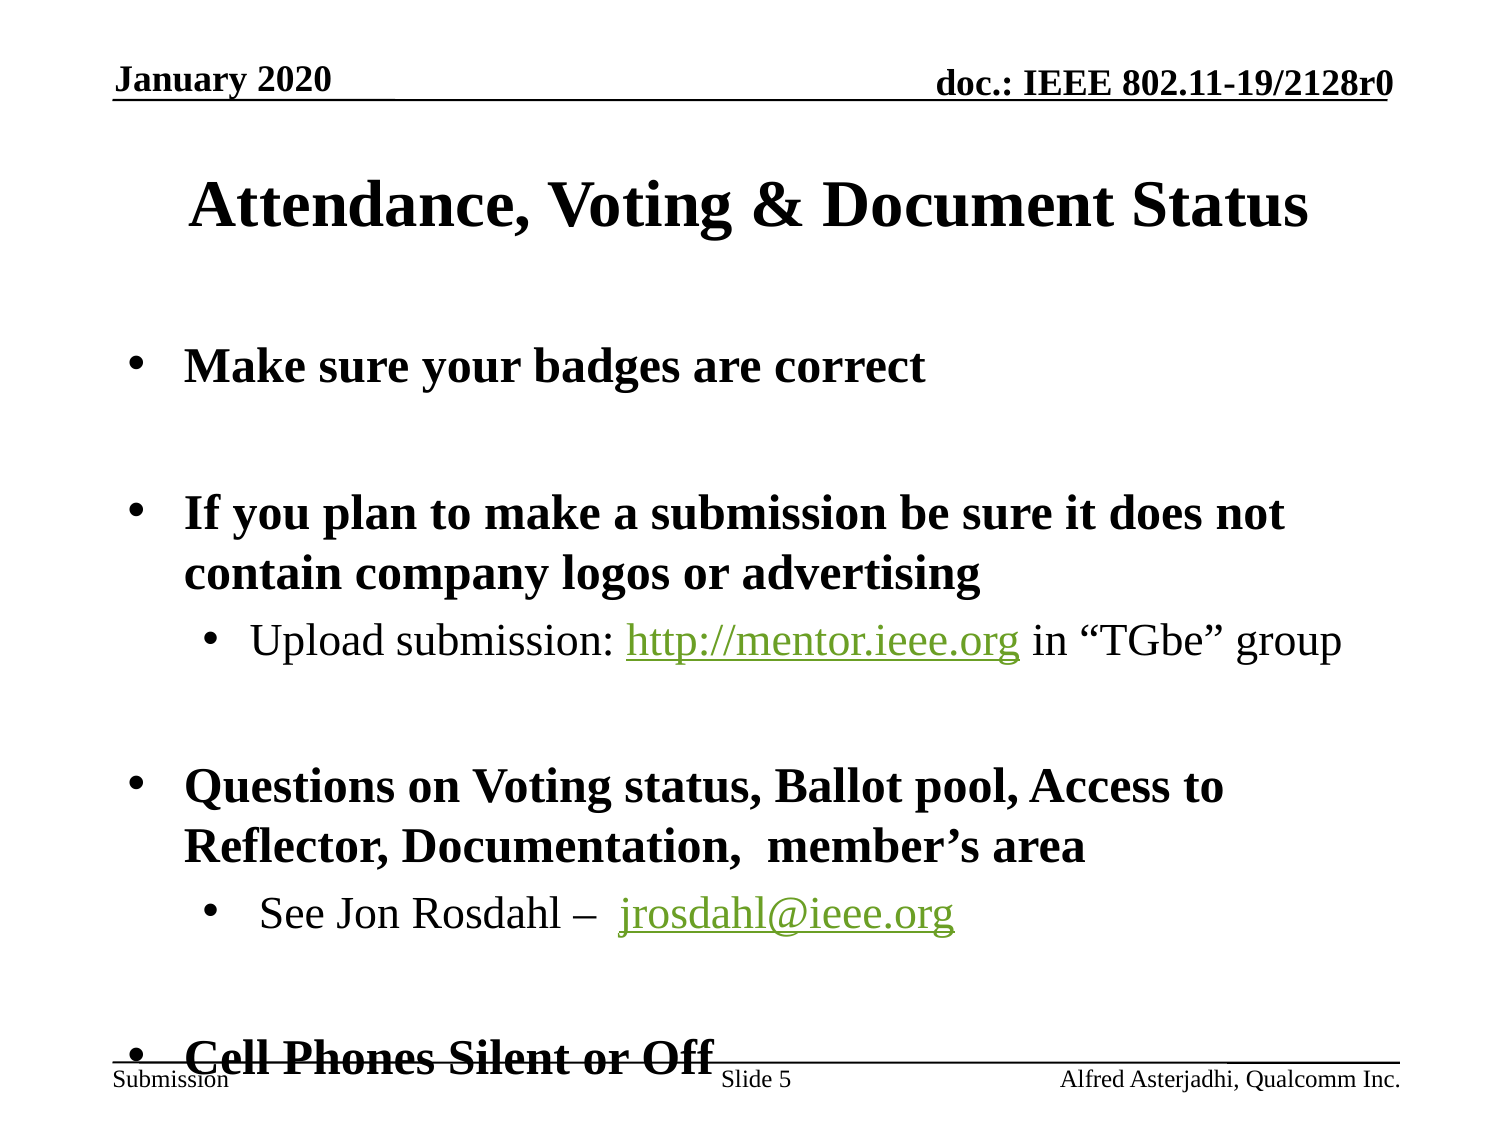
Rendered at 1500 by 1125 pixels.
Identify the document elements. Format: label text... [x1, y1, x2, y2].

slide_number Slide 5 [712, 1061, 800, 1123]
footer Alfred Asterjadhi, Qualcomm Inc. [878, 1061, 1402, 1093]
list Make sure your badges are correct If you plan to make a submission be sure it does not contain company logos or advertising Upload submission: http://mentor.ieee.org in “TGbe” group Questions on Voting status, Ballot pool, Access to Reflector, Documentation, member’s area See Jon Rosdahl – jrosdahl@ieee.org Cell Phones Silent or Off [112, 324, 1388, 1063]
title Attendance, Voting & Document Status [112, 112, 1388, 288]
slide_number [114, 54, 493, 100]
